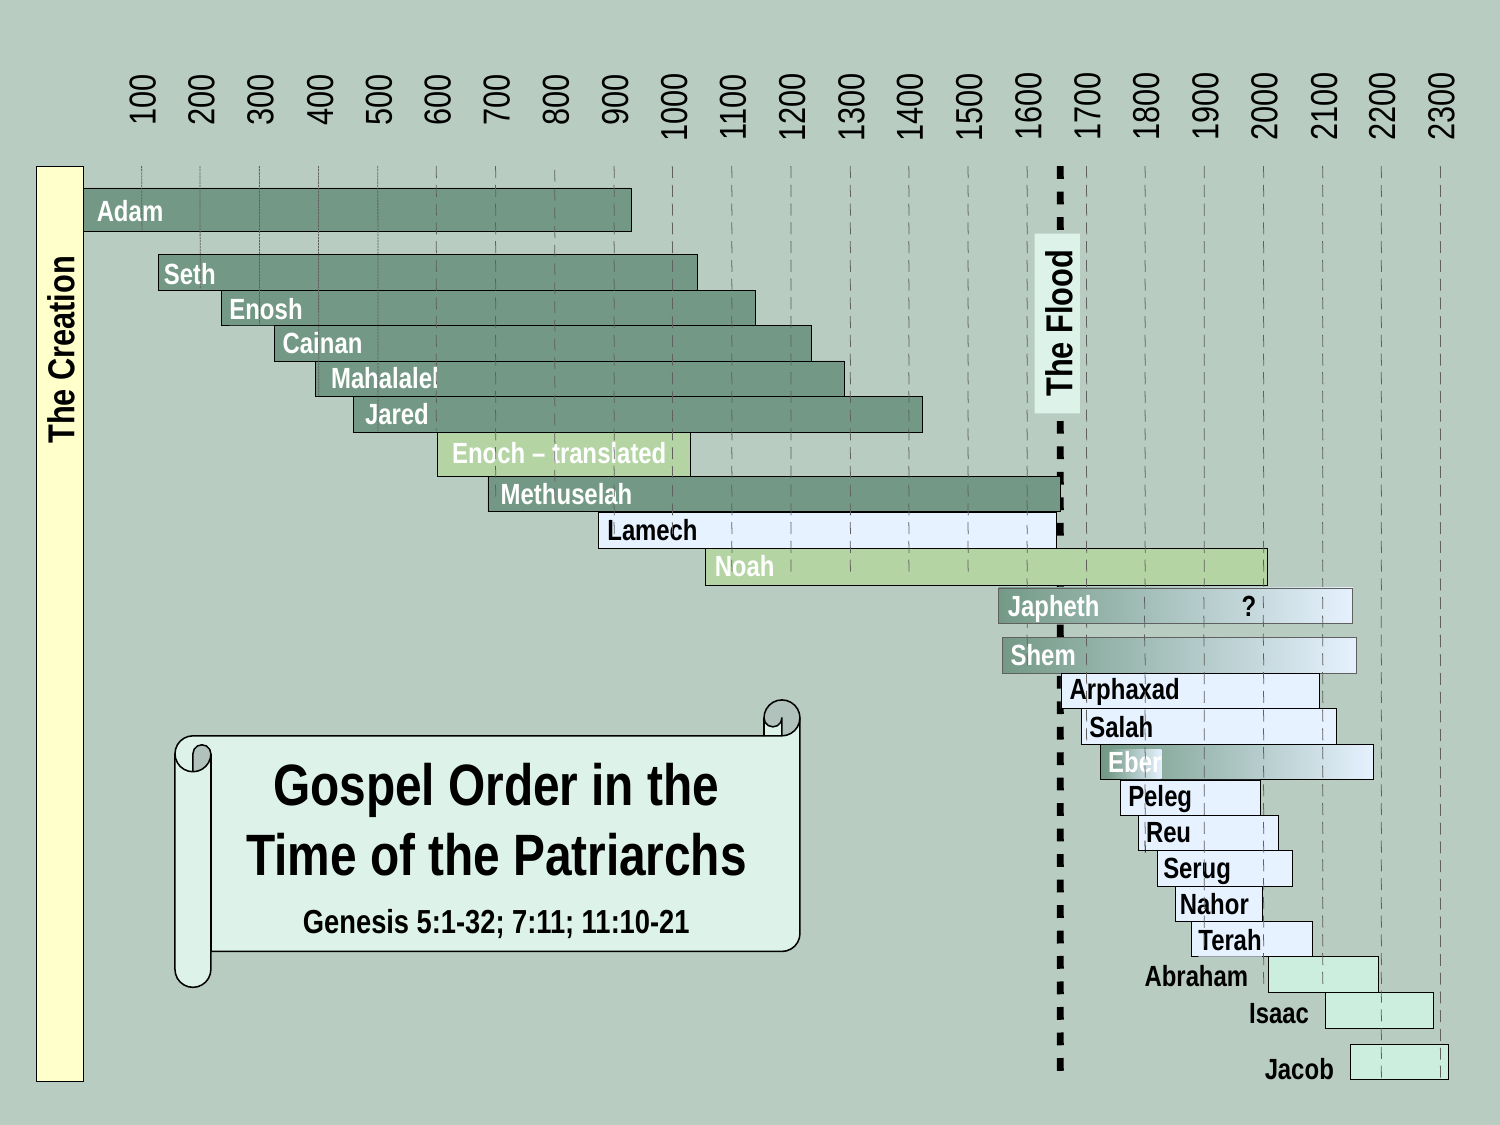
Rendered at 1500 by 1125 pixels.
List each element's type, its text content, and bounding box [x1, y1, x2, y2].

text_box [1034, 674, 1081, 1071]
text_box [353, 396, 923, 433]
text_box 1600 [1003, 72, 1049, 141]
text_box 1800 [1121, 72, 1167, 141]
text_box 1000 [649, 73, 695, 142]
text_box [274, 325, 812, 361]
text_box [1002, 637, 1357, 674]
text_box [1103, 624, 1350, 631]
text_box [598, 512, 1057, 548]
text_box 500 [354, 74, 400, 126]
text_box 1300 [826, 73, 872, 142]
text_box 700 [472, 74, 518, 126]
text_box 300 [235, 74, 281, 126]
text_box 100 [118, 74, 164, 126]
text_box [36, 166, 84, 1082]
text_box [1034, 624, 1081, 637]
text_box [315, 360, 845, 397]
text_box 1100 [708, 74, 754, 141]
text_box Gospel Order in the Time of the Patriarchs Genesis 5:1-32; 7:11; 11:10-21 [174, 699, 800, 988]
text_box 2000 [1240, 72, 1286, 141]
text_box 2200 [1357, 72, 1403, 141]
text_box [1248, 992, 1434, 1030]
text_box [1156, 850, 1293, 887]
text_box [437, 433, 691, 477]
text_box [1120, 779, 1261, 816]
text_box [487, 476, 1061, 512]
text_box 1400 [885, 73, 931, 142]
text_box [221, 290, 756, 326]
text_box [1174, 886, 1262, 922]
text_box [1099, 744, 1374, 780]
text_box 900 [590, 74, 636, 126]
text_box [1191, 921, 1313, 956]
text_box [1034, 166, 1081, 548]
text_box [1144, 956, 1379, 993]
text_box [158, 254, 698, 291]
text_box 600 [413, 74, 459, 126]
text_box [998, 587, 1353, 624]
text_box 2300 [1416, 72, 1462, 141]
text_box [1081, 708, 1337, 745]
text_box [1138, 814, 1279, 851]
text_box 200 [176, 74, 222, 126]
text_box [84, 187, 632, 232]
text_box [1264, 1044, 1449, 1086]
text_box 1700 [1062, 72, 1108, 141]
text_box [705, 548, 1268, 586]
text_box 400 [295, 74, 341, 126]
text_box 2100 [1299, 72, 1345, 141]
text_box 800 [531, 74, 577, 126]
text_box 1200 [767, 73, 813, 142]
text_box 1900 [1180, 72, 1226, 141]
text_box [1060, 673, 1320, 709]
text_box 1500 [944, 73, 990, 142]
